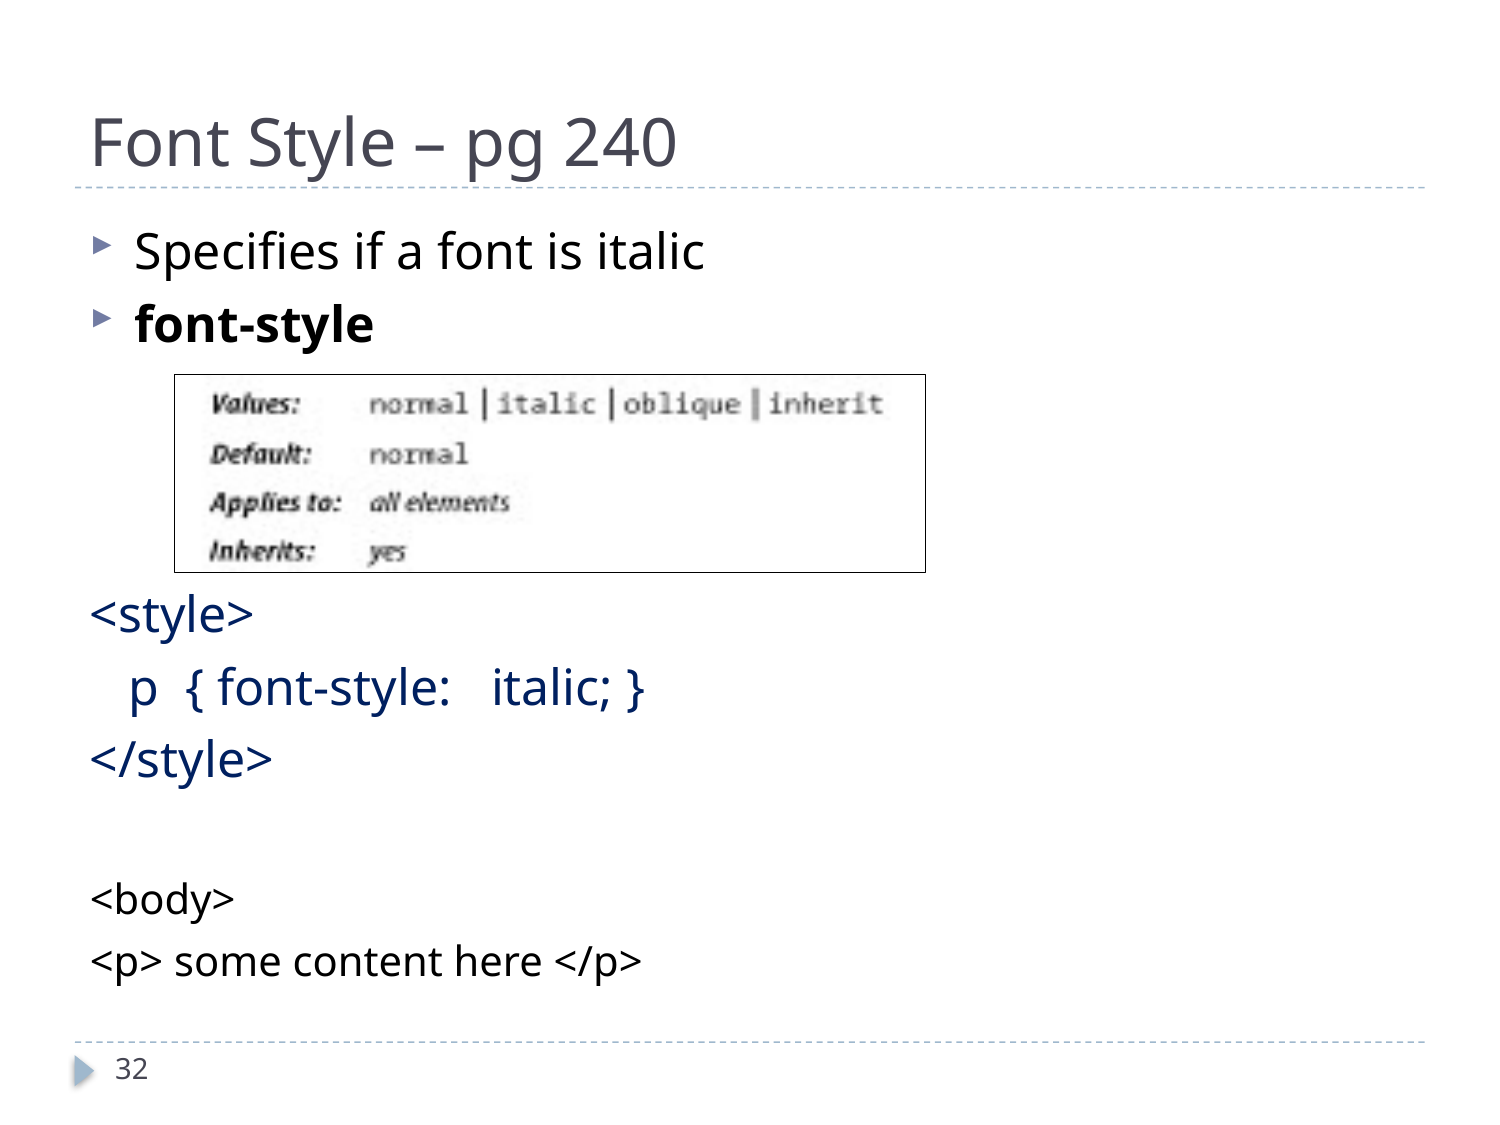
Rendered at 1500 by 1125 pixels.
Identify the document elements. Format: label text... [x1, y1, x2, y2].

list Specifies if a font is italic font-style <style> p { font-style: italic; } </style> <body> <p> some content here </p> [75, 212, 1425, 1113]
title Font Style – pg 240 [75, 24, 1425, 188]
picture [174, 374, 926, 573]
